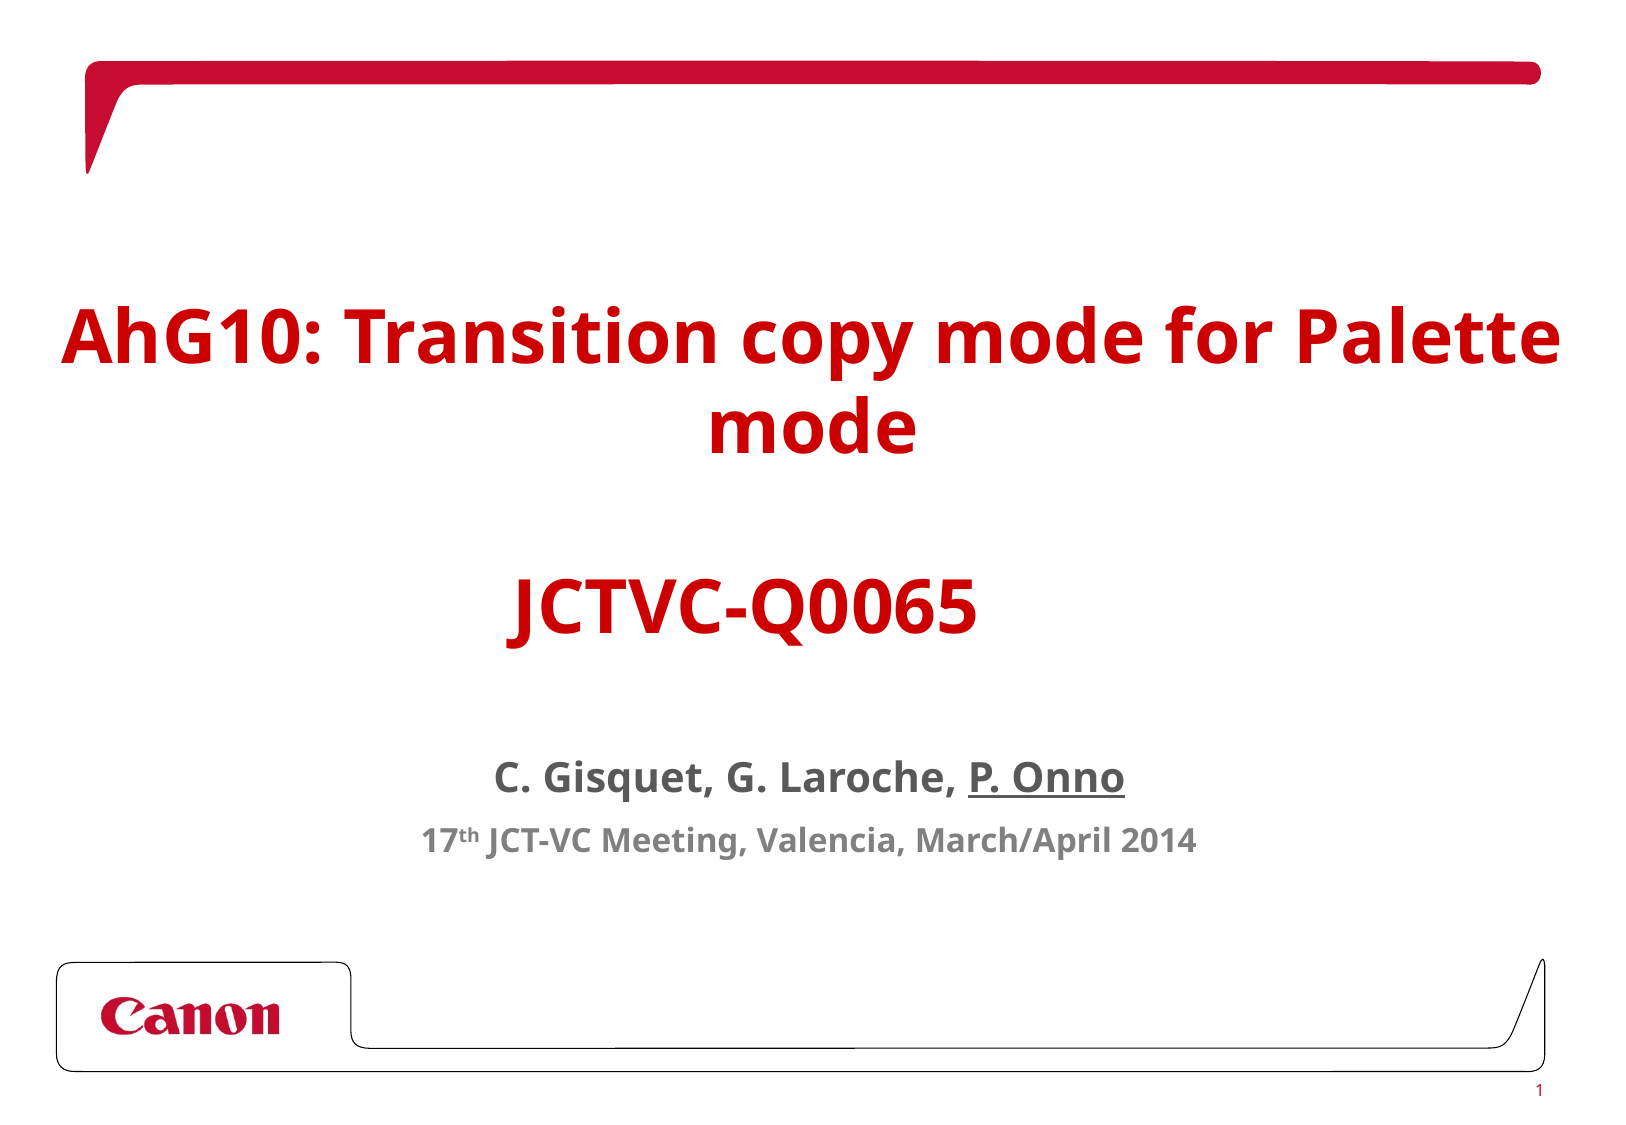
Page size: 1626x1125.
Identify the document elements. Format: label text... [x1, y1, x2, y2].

title AhG10: Transition copy mode for Palette mode JCTVC-Q0065 [27, 375, 1598, 563]
subtitle C. Gisquet, G. Laroche, P. Onno 17th JCT-VC Meeting, Valencia, March/April 2014 [186, 727, 1433, 905]
slide_number 1 [1414, 1063, 1545, 1103]
picture [99, 995, 281, 1035]
